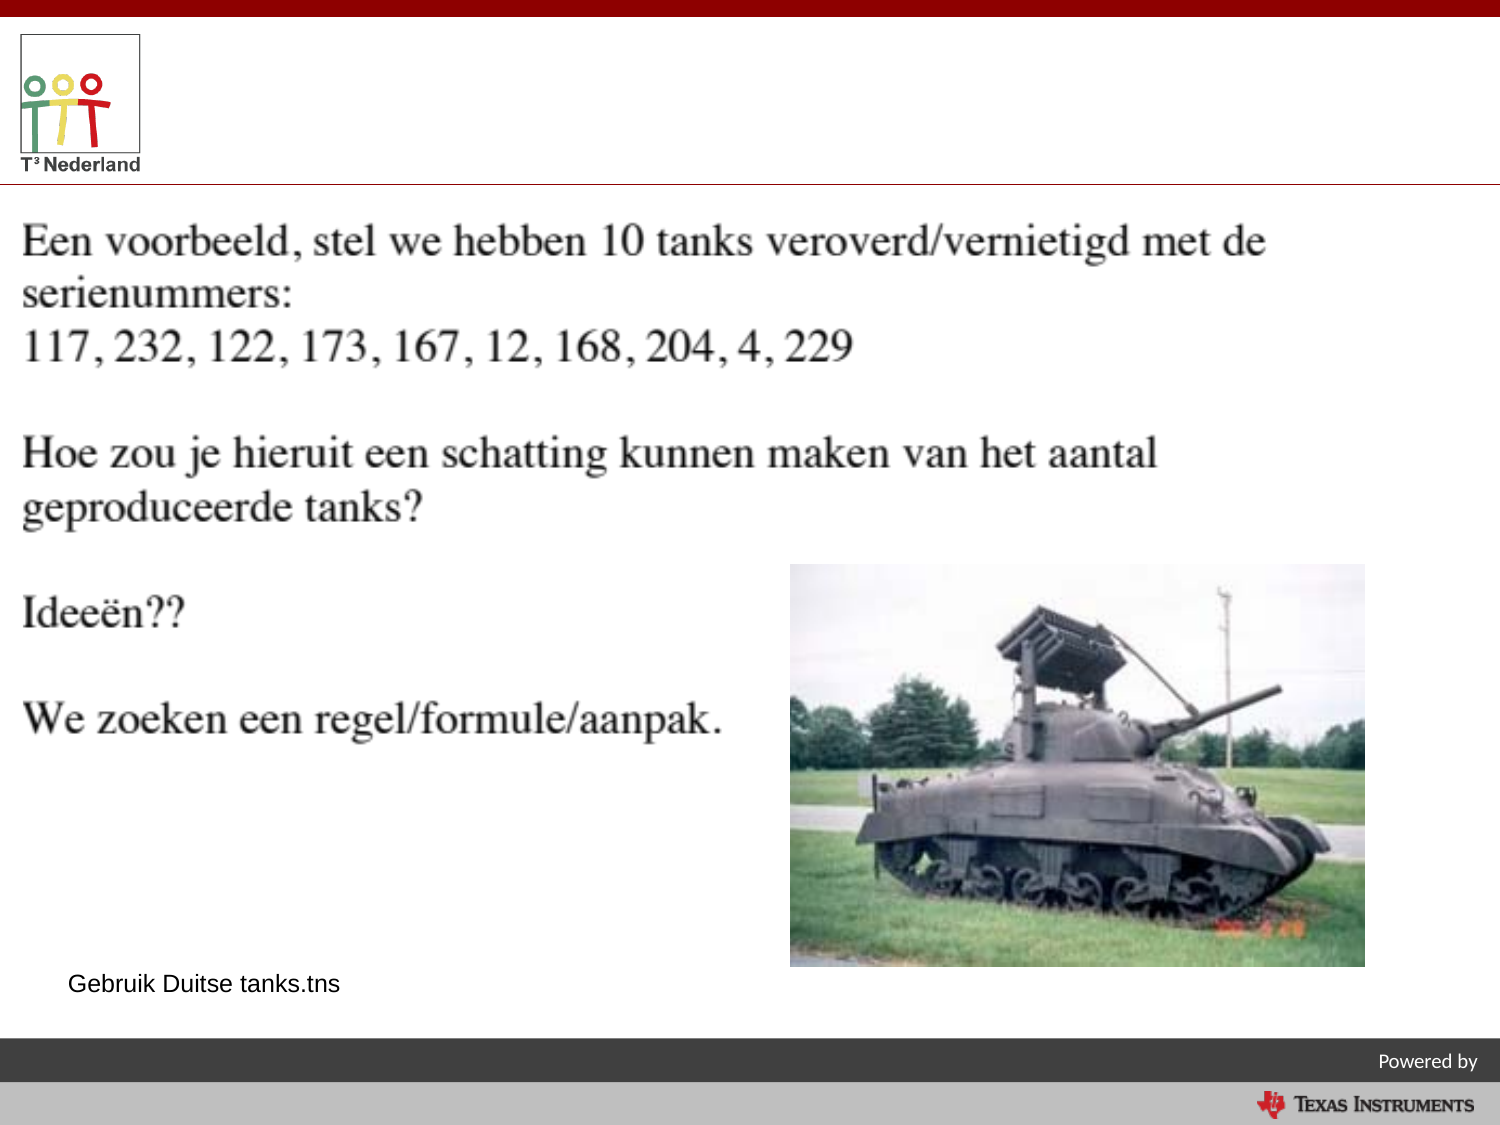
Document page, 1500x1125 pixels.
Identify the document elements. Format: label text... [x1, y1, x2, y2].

picture [1257, 1091, 1474, 1119]
text_box Powered by [1363, 1040, 1493, 1081]
picture [17, 31, 143, 173]
text_box [0, 1084, 1500, 1125]
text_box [22, 214, 1327, 748]
picture [790, 564, 1365, 967]
text_box [0, 0, 1500, 19]
text_box Gebruik Duitse tanks.tns [53, 959, 357, 1005]
text_box [0, 1036, 1500, 1084]
